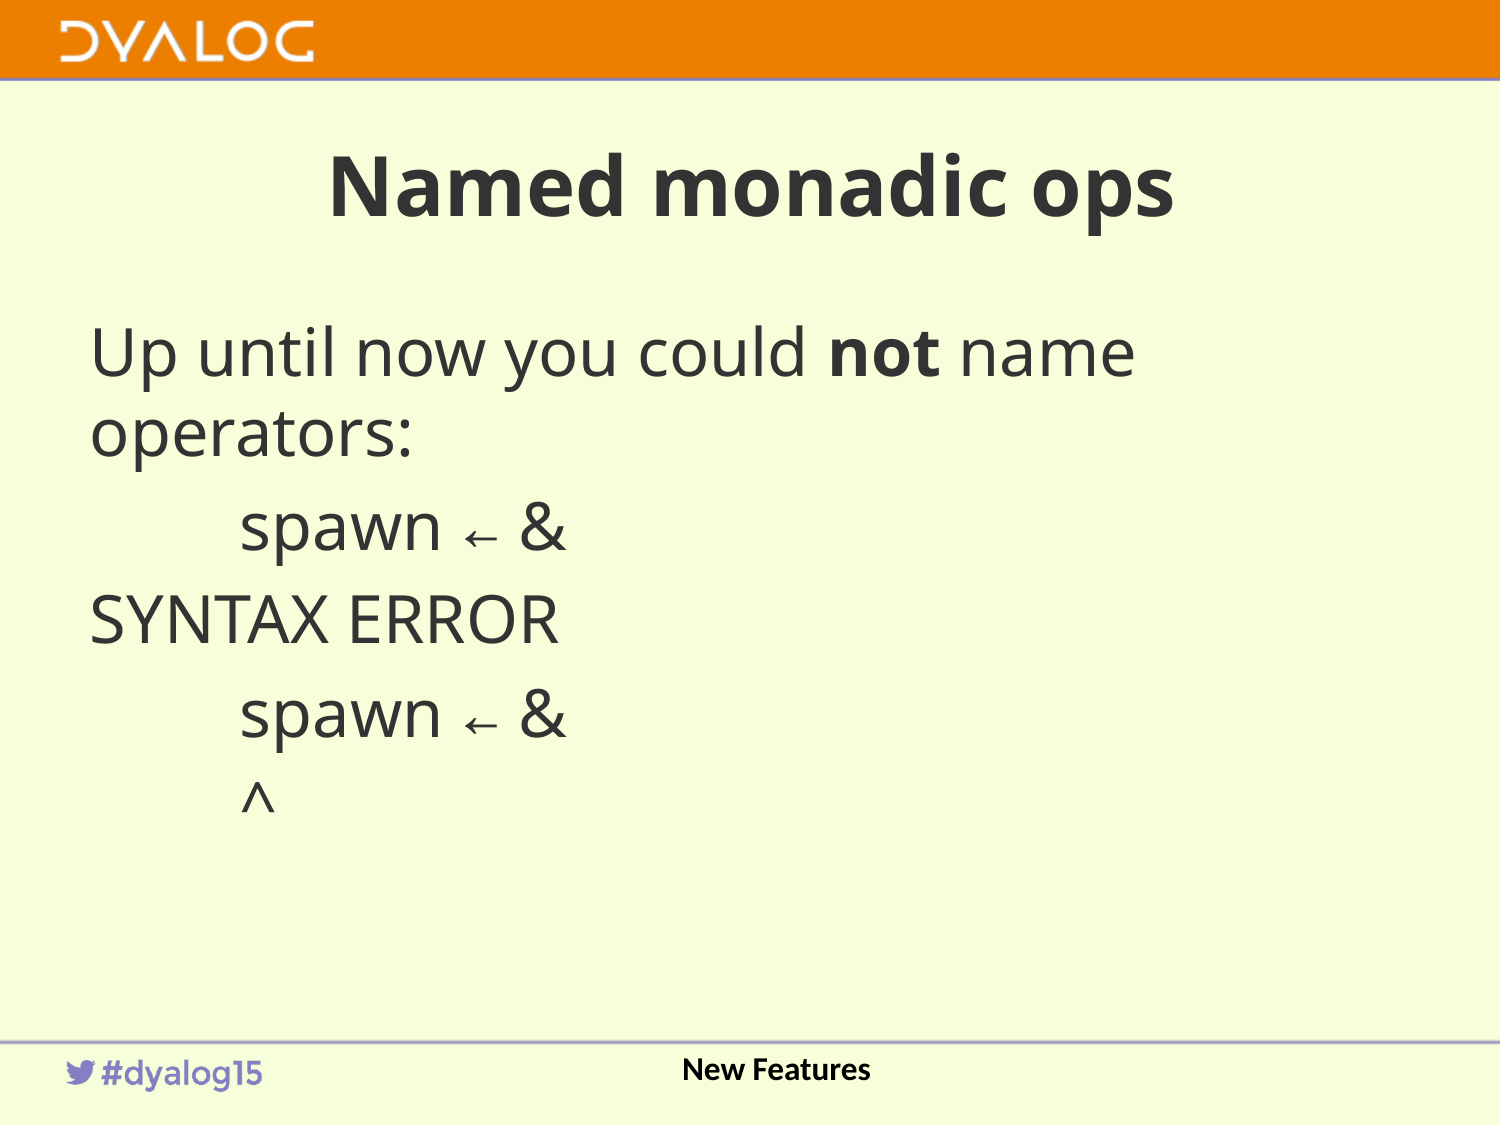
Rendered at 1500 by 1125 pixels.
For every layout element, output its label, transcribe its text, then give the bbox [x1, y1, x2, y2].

list Up until now you could not name operators: spawn ← & SYNTAX ERROR spawn ← & ^ [75, 302, 1425, 1005]
footer New Features [667, 1039, 892, 1100]
picture [0, 0, 1500, 1125]
title Named monadic ops [76, 125, 1427, 256]
